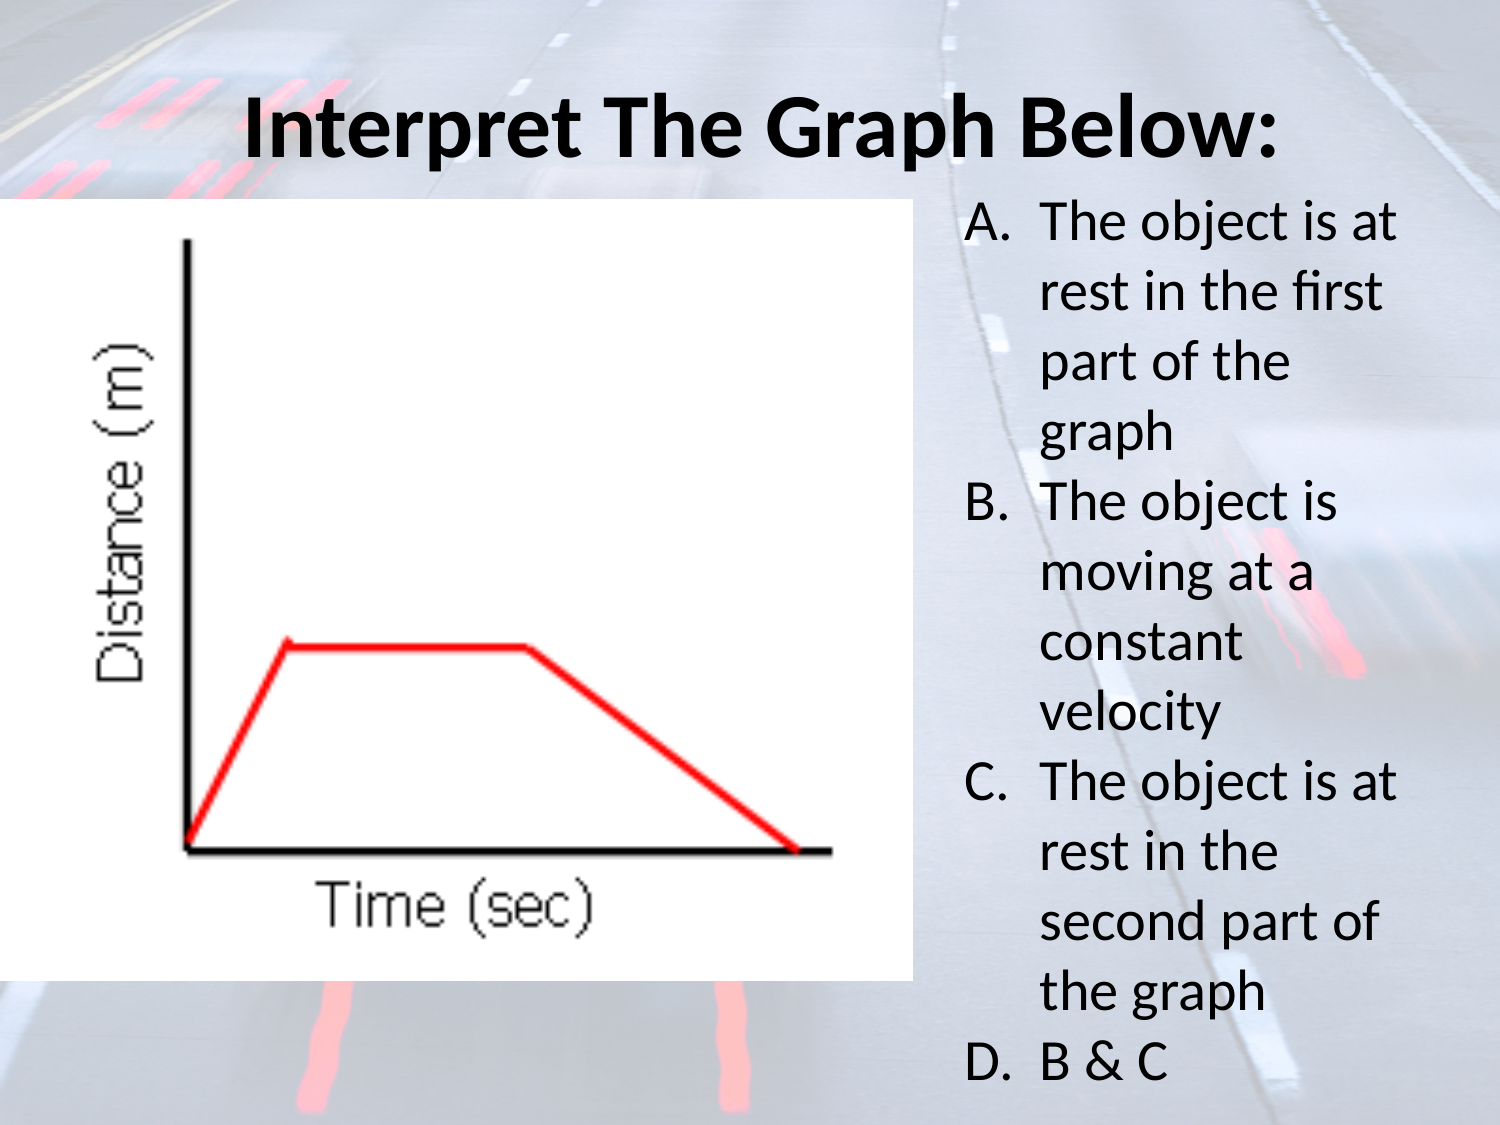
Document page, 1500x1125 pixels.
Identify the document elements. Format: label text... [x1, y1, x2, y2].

picture [0, 199, 913, 981]
text_box The object is at rest in the first part of the graph The object is moving at a constant velocity The object is at rest in the second part of the graph B & C [950, 174, 1438, 1100]
title Interpret The Graph Below: [125, 0, 1400, 242]
